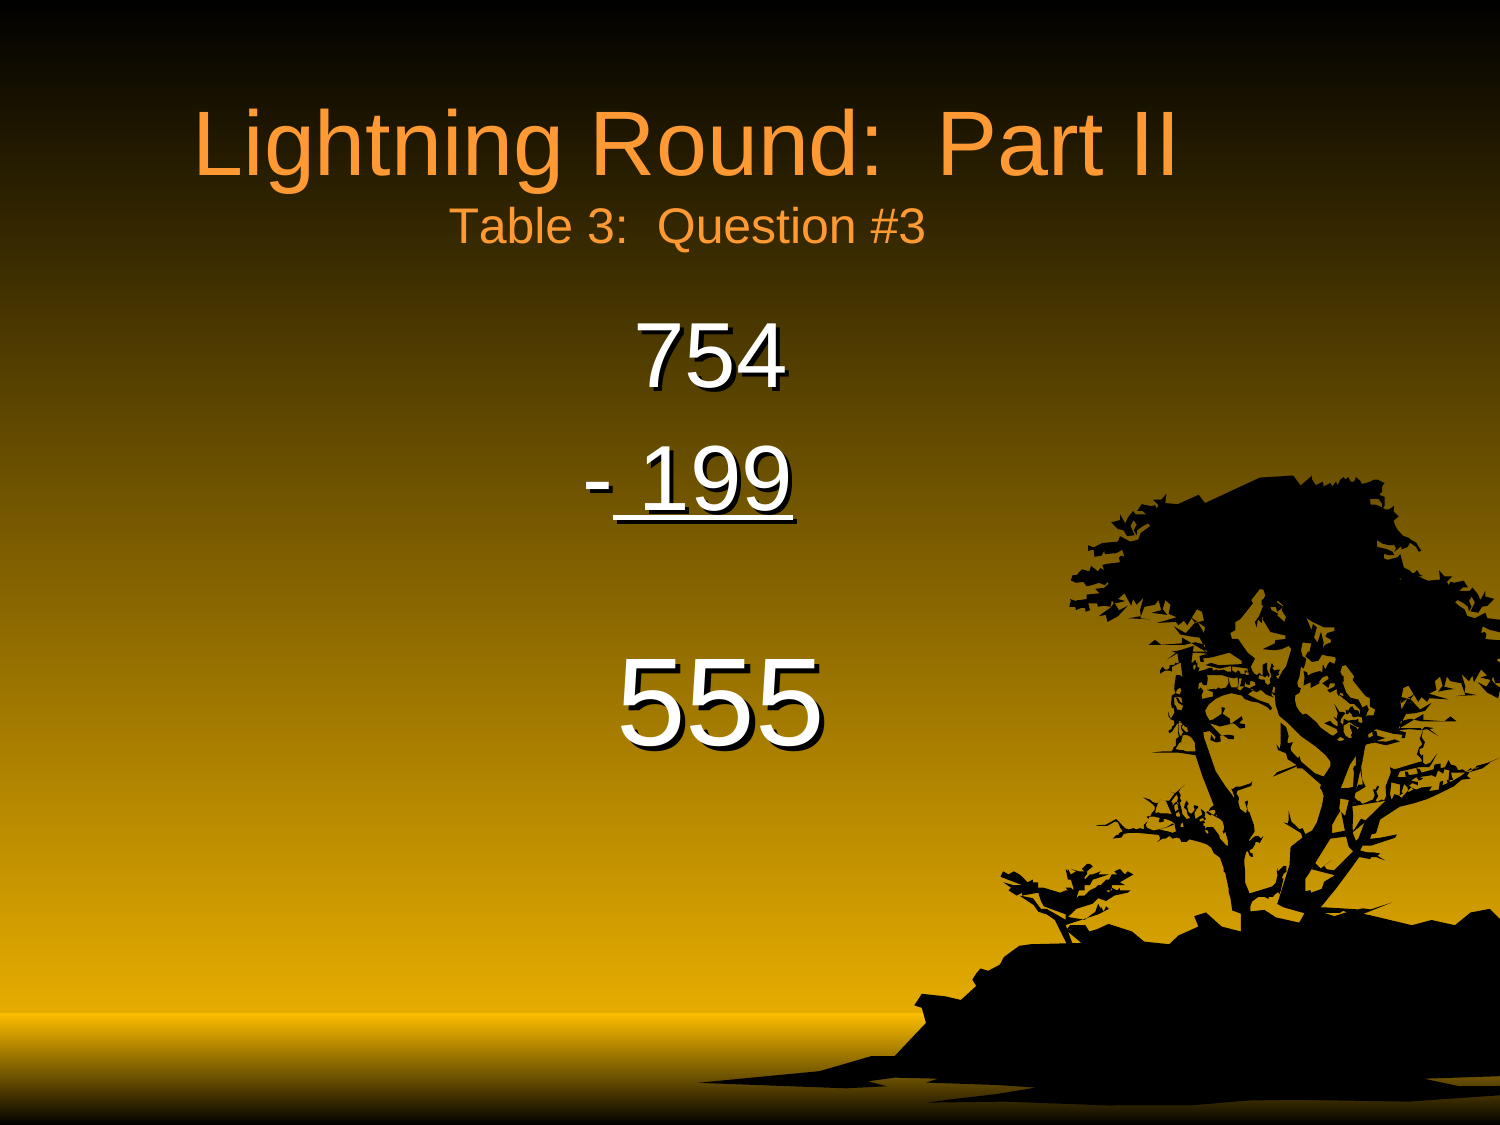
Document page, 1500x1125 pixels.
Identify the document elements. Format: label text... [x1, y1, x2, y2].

text_box 555 [525, 600, 875, 781]
list 754 - 199 [50, 299, 1325, 650]
title Lightning Round: Part II Table 3: Question #3 [50, 74, 1325, 263]
